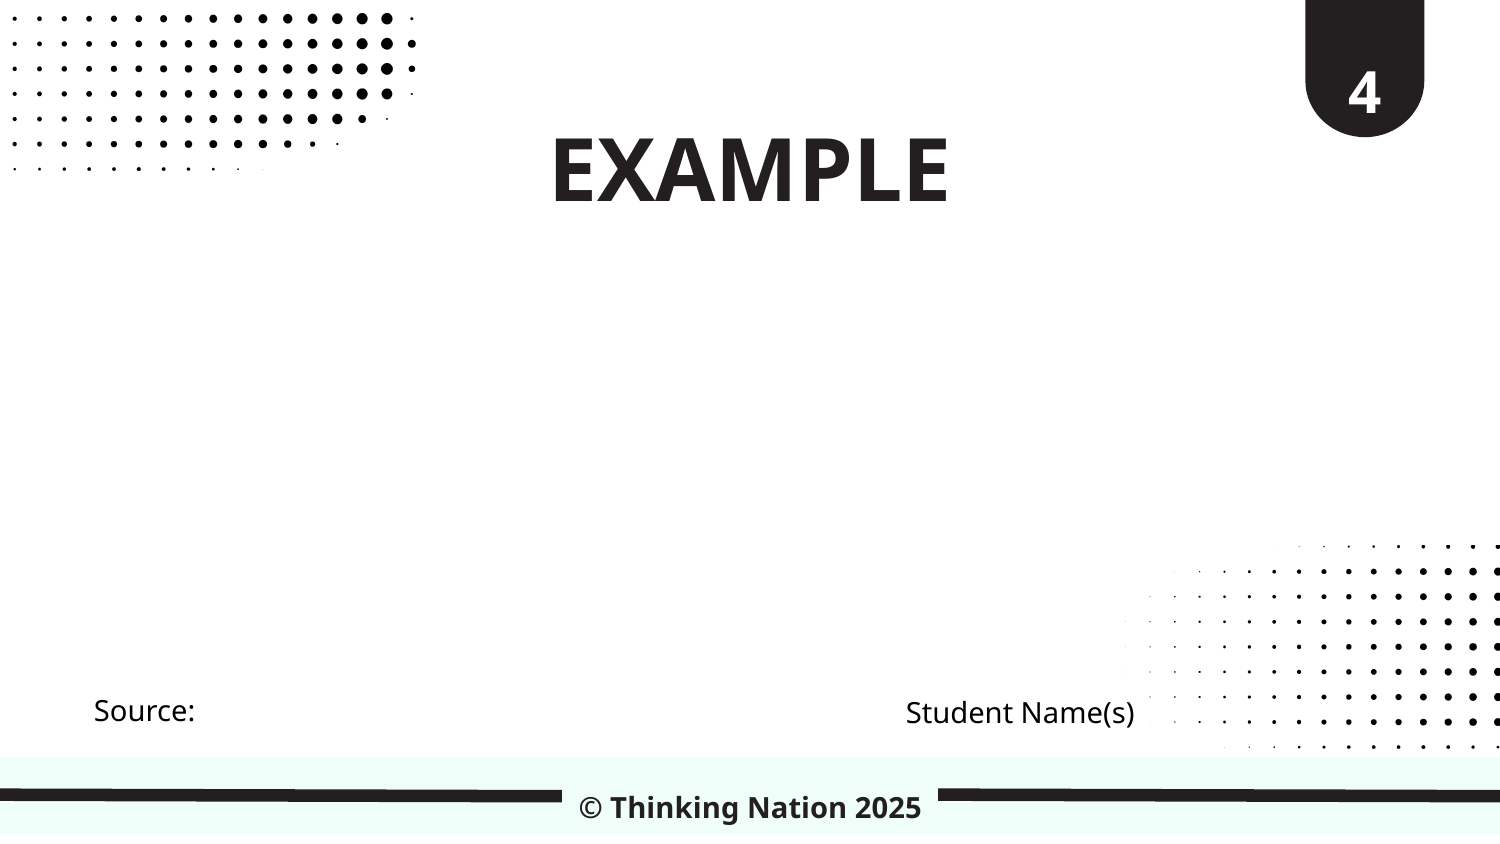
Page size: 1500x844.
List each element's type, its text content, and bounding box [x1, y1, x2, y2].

text_box [0, 0, 416, 171]
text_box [1300, 0, 1430, 138]
text_box [1100, 545, 1500, 749]
text_box Student Name(s) [890, 679, 1308, 750]
text_box Source: [78, 676, 496, 748]
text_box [0, 756, 1500, 835]
text_box EXAMPLE [84, 71, 1416, 219]
